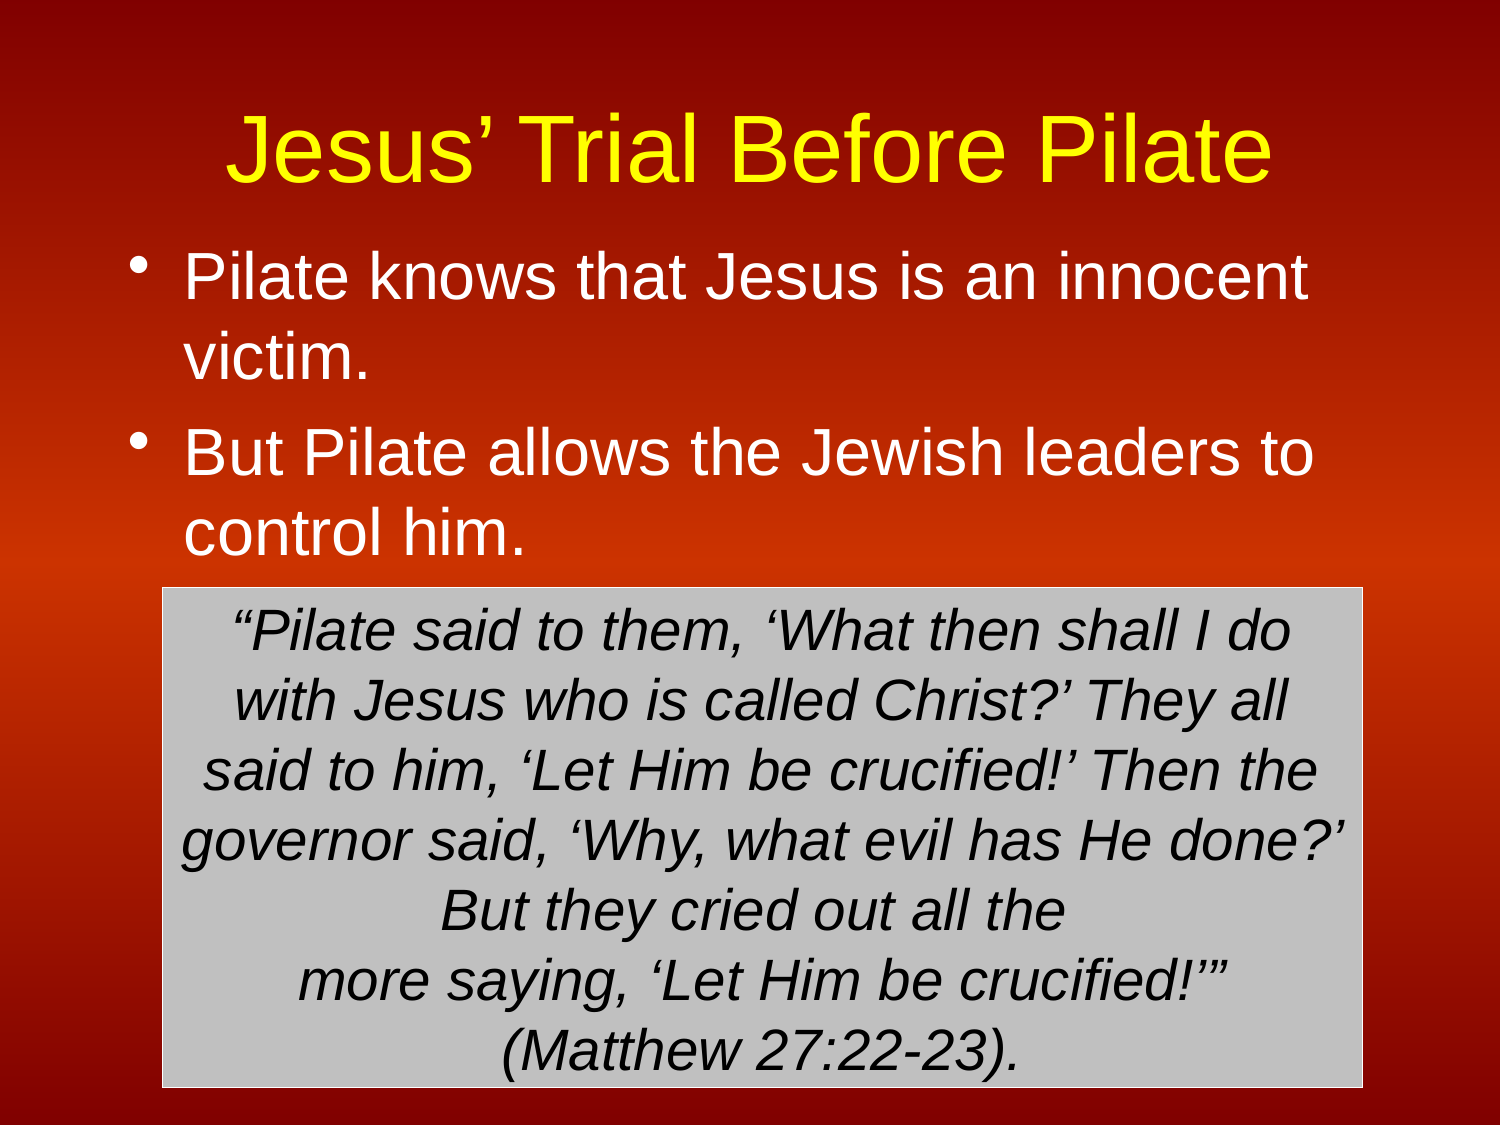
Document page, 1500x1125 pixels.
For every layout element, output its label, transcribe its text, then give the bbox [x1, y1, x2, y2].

list Pilate knows that Jesus is an innocent victim. But Pilate allows the Jewish leaders to control him. [112, 224, 1463, 1125]
text_box “Pilate said to them, ‘What then shall I do with Jesus who is called Christ?’ They all said to him, ‘Let Him be crucified!’ Then the governor said, ‘Why, what evil has He done?’ But they cried out all the more saying, ‘Let Him be crucified!’” (Matthew 27:22-23). [162, 587, 1363, 1088]
title Jesus’ Trial Before Pilate [37, 50, 1463, 238]
